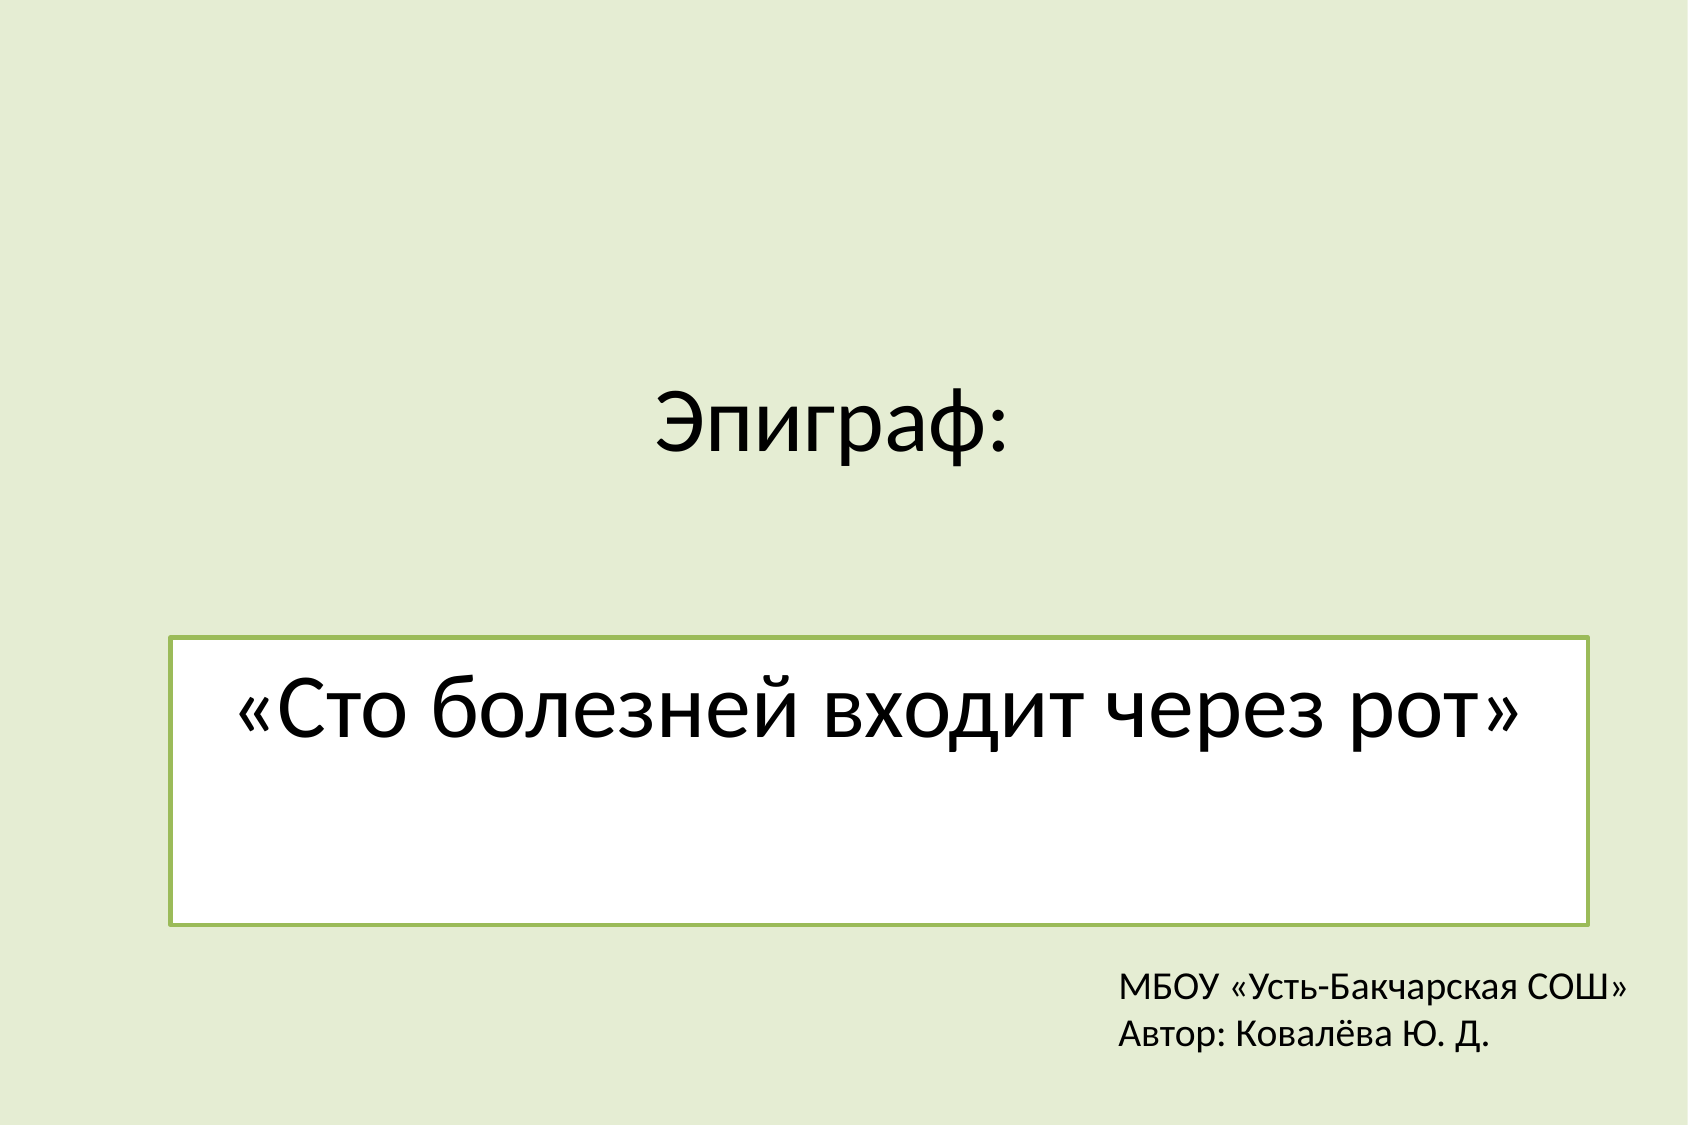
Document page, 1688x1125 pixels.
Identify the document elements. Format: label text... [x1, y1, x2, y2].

title Эпиграф: [126, 349, 1561, 591]
text_box МБОУ «Усть-Бакчарская СОШ» Автор: Ковалёва Ю. Д. [1103, 952, 1688, 1062]
subtitle «Сто болезней входит через рот» [168, 635, 1590, 927]
